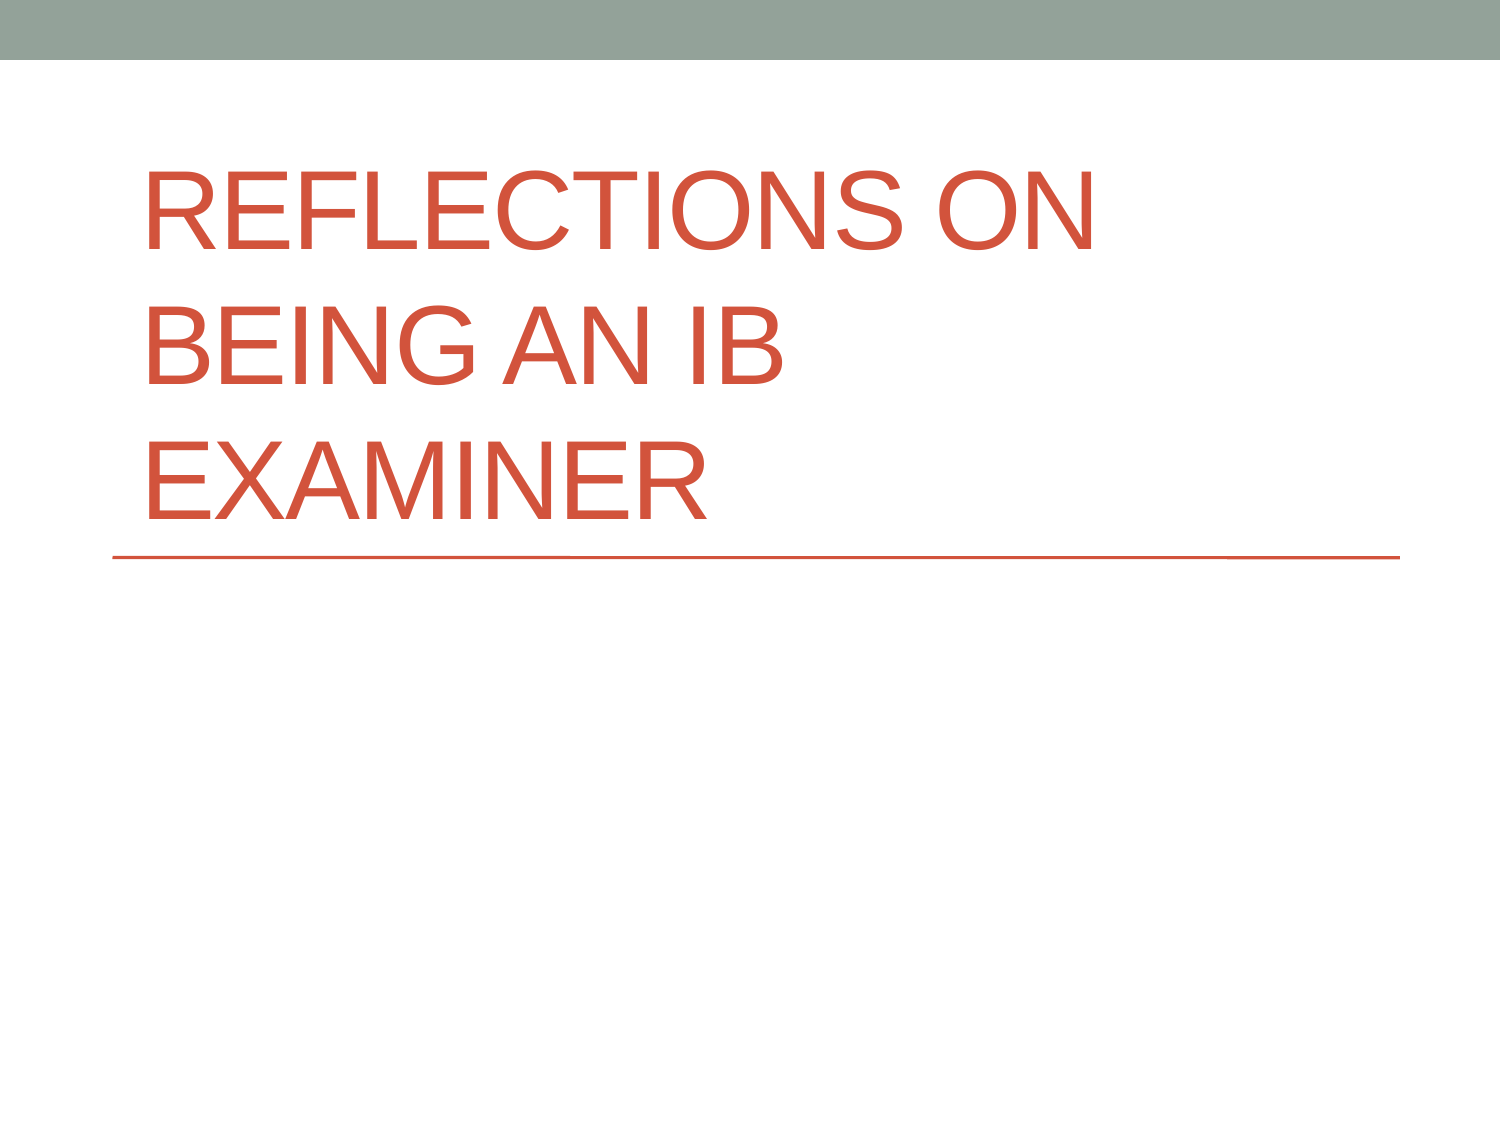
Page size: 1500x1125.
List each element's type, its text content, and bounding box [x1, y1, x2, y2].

title Reflections on being an IB Examiner [125, 112, 1325, 550]
